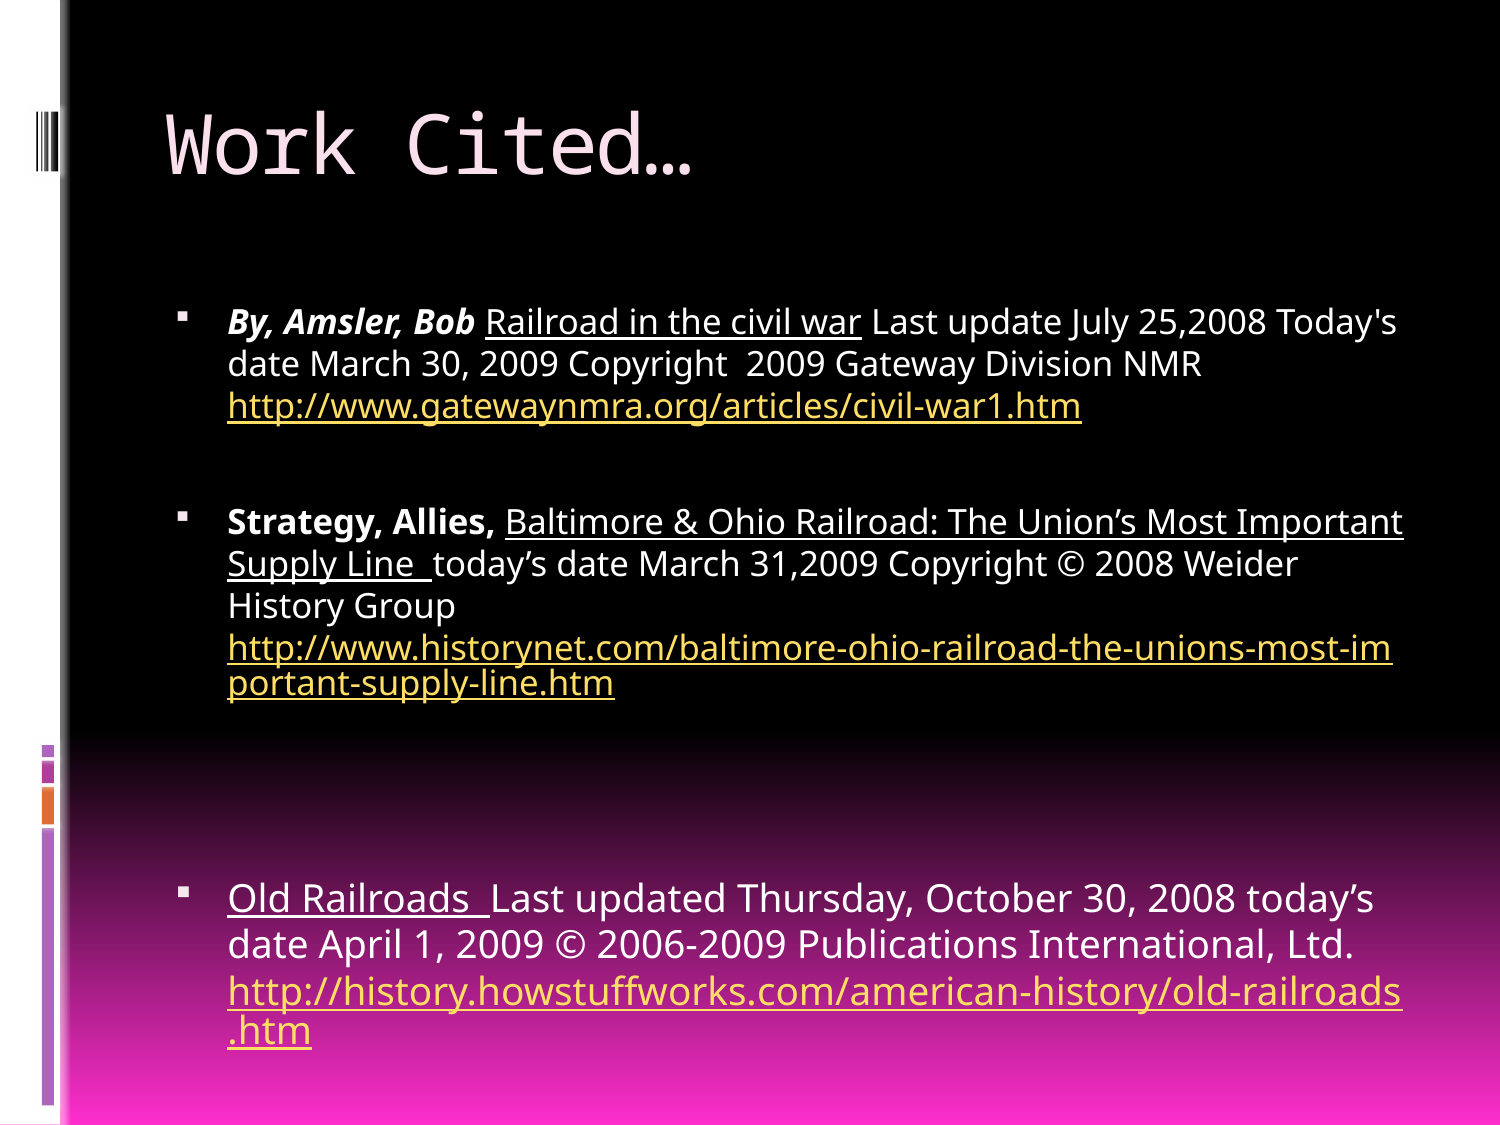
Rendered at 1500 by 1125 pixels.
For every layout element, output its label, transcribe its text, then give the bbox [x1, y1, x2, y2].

title Work Cited… [150, 83, 1425, 234]
list By, Amsler, Bob Railroad in the civil war Last update July 25,2008 Today's date March 30, 2009 Copyright 2009 Gateway Division NMR http://www.gatewaynmra.org/articles/civil-war1.htm Strategy, Allies, Baltimore & Ohio Railroad: The Union’s Most Important Supply Line today’s date March 31,2009 Copyright © 2008 Weider History Group http://www.historynet.com/baltimore-ohio-railroad-the-unions-most-important-supply-line.htm Old Railroads Last updated Thursday, October 30, 2008 today’s date April 1, 2009 © 2006-2009 Publications International, Ltd. http://history.howstuffworks.com/american-history/old-railroads.htm [150, 292, 1425, 1043]
